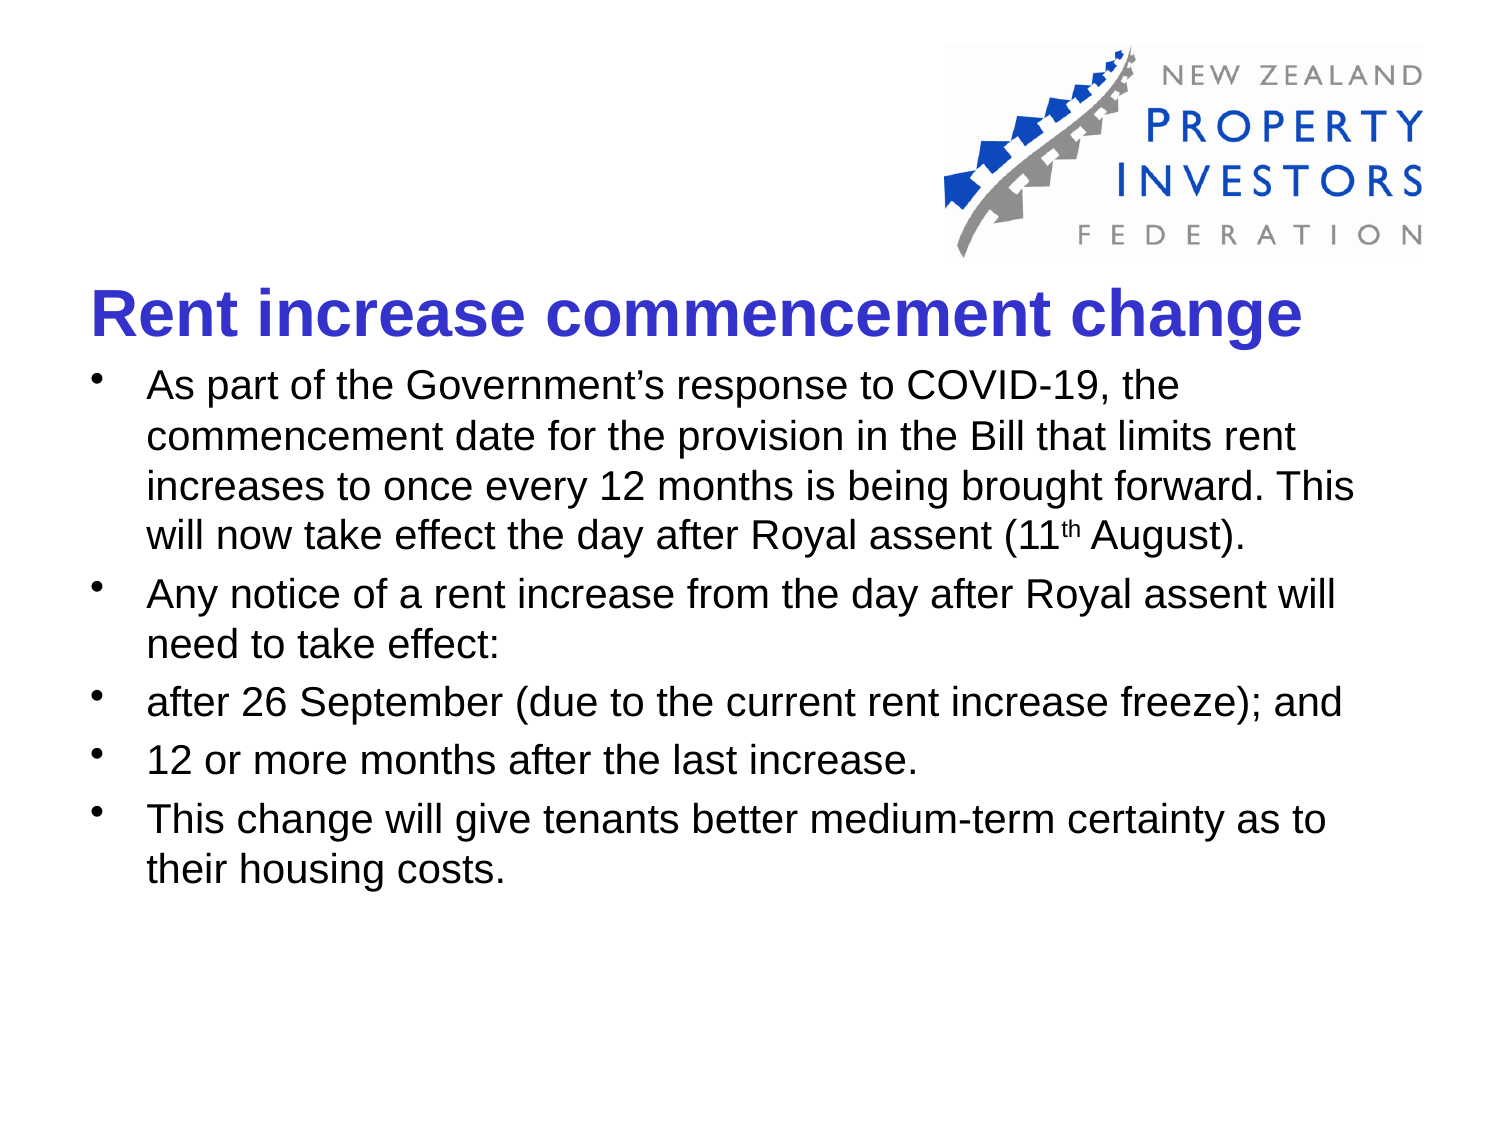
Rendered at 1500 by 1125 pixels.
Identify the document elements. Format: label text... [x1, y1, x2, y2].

picture [944, 44, 1423, 258]
list Rent increase commencement change As part of the Government’s response to COVID-19, the commencement date for the provision in the Bill that limits rent increases to once every 12 months is being brought forward. This will now take effect the day after Royal assent (11th August). Any notice of a rent increase from the day after Royal assent will need to take effect: after 26 September (due to the current rent increase freeze); and 12 or more months after the last increase. This change will give tenants better medium-term certainty as to their housing costs. [74, 262, 1426, 1006]
